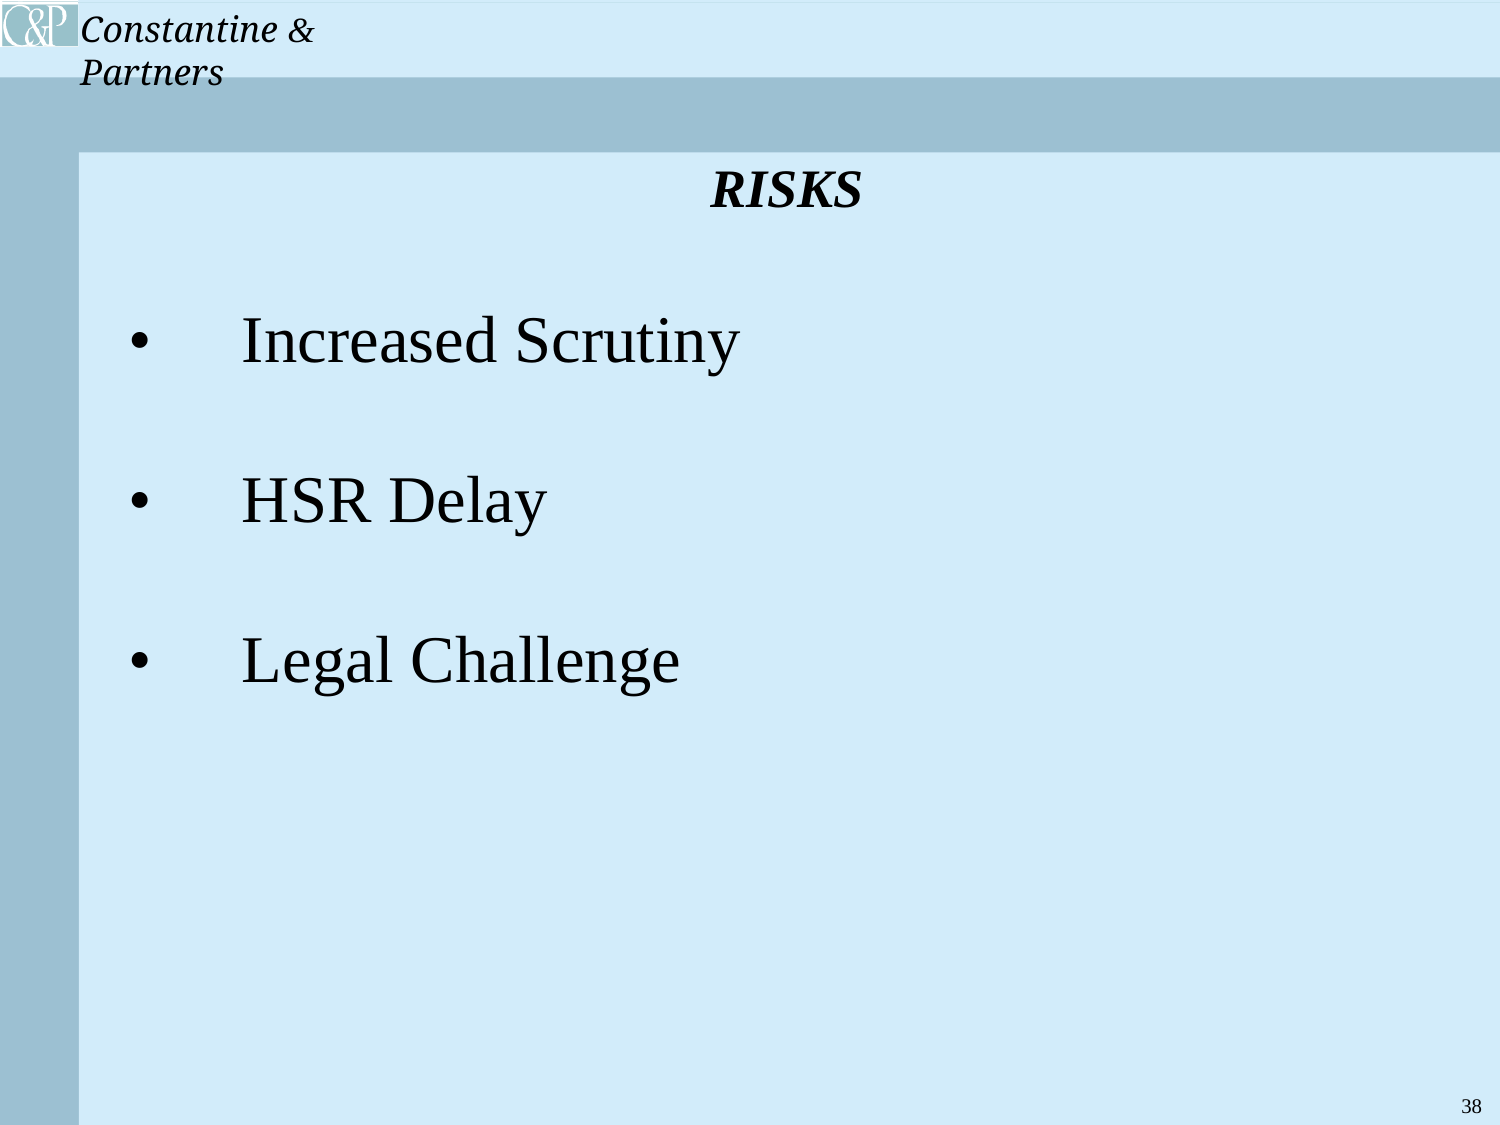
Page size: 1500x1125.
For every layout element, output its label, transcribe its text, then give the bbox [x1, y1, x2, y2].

text_box • Increased Scrutiny • HSR Delay • Legal Challenge [75, 288, 1492, 703]
text_box RISKS [74, 145, 1500, 286]
